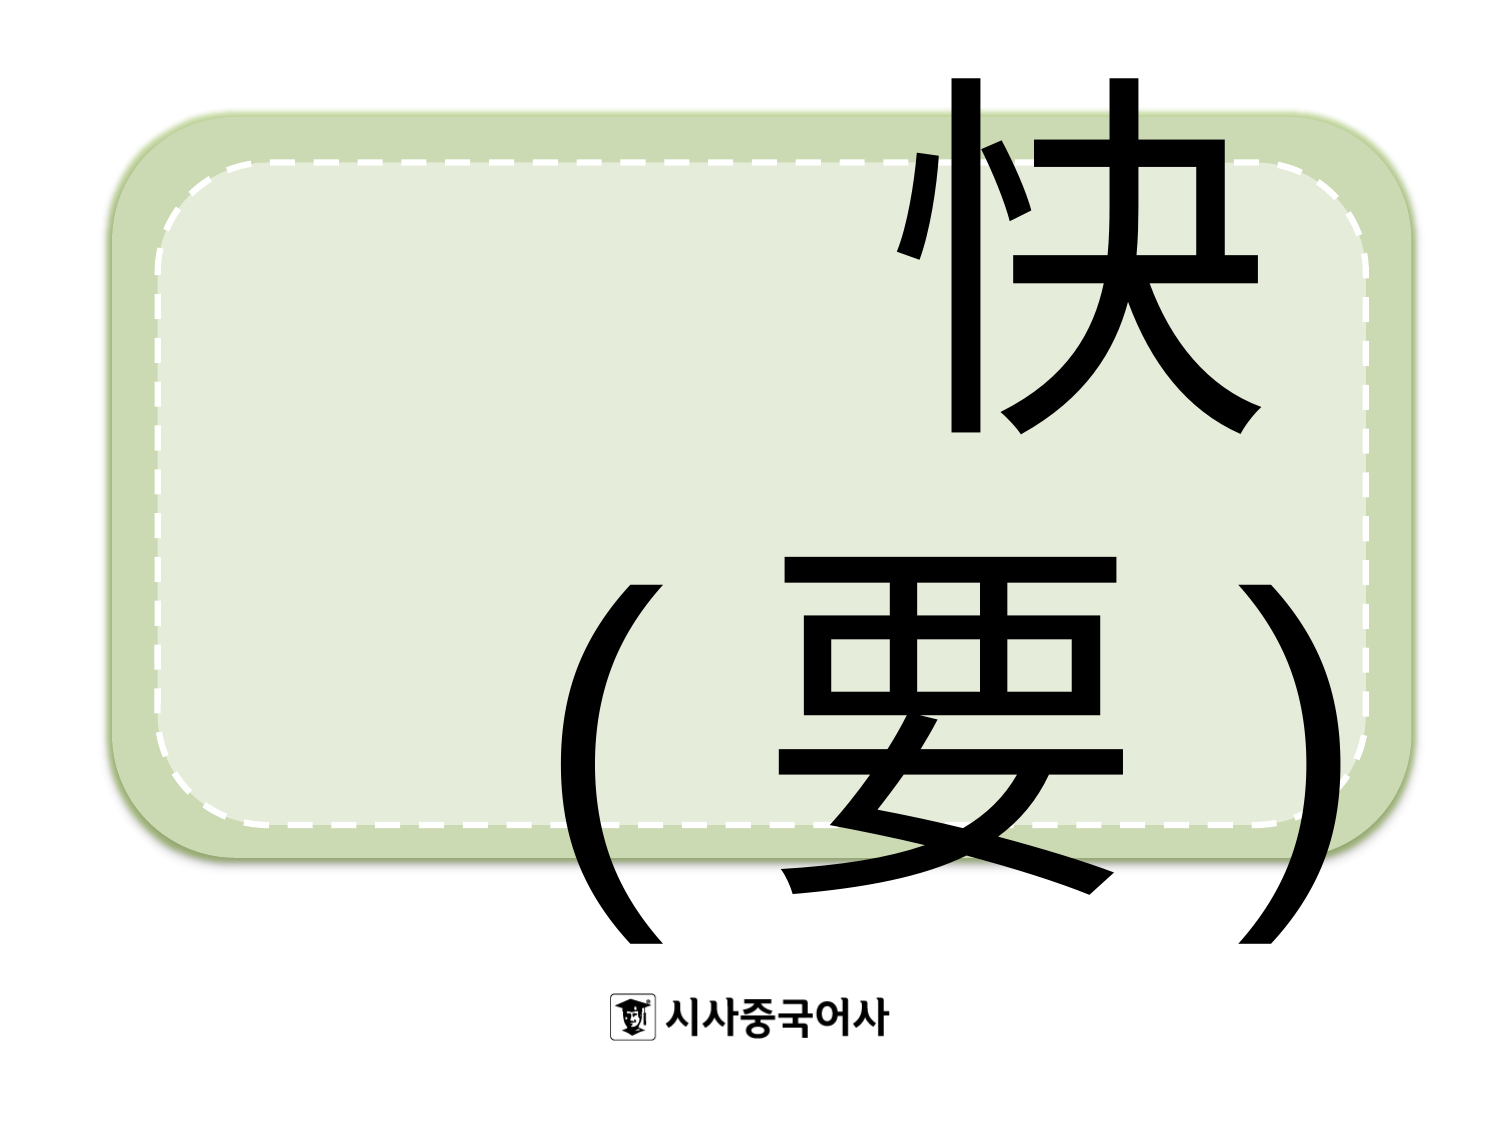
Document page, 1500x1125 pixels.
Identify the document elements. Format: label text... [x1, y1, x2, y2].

text_box [162, 160, 1371, 824]
picture [602, 987, 898, 1047]
text_box 快(要) [171, 148, 1380, 811]
